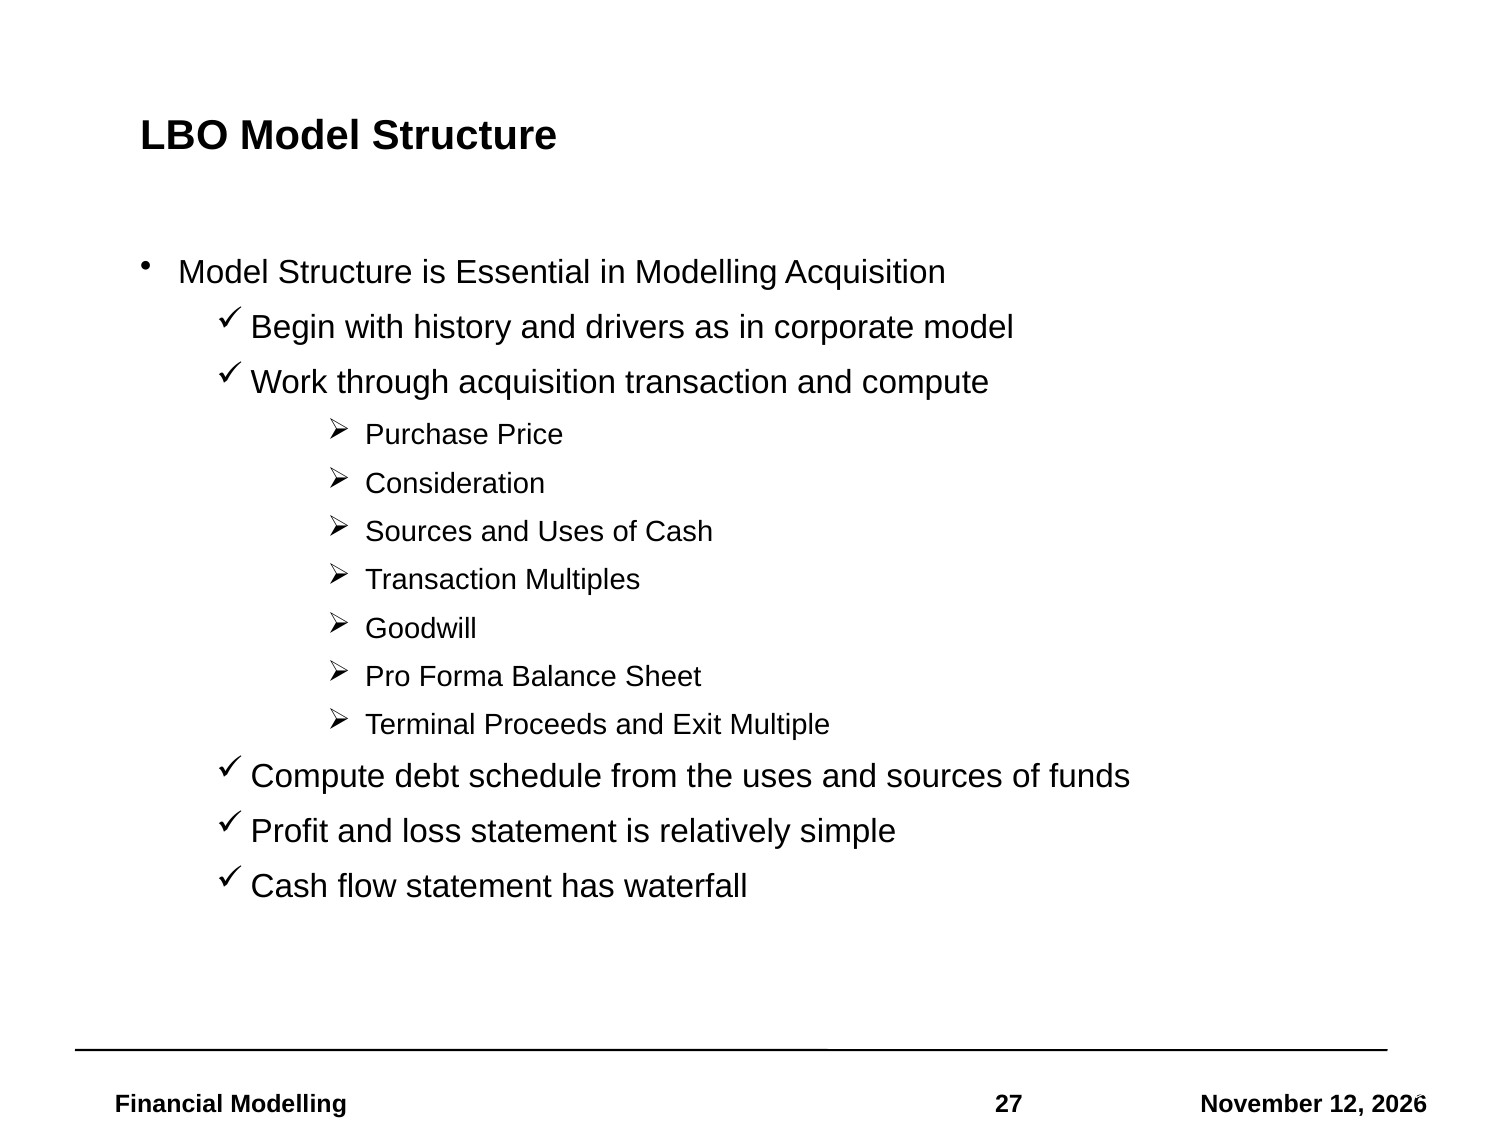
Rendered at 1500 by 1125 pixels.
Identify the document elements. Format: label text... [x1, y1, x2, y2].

title LBO Model Structure [124, 99, 1413, 226]
list Model Structure is Essential in Modelling Acquisition Begin with history and drivers as in corporate model Work through acquisition transaction and compute Purchase Price Consideration Sources and Uses of Cash Transaction Multiples Goodwill Pro Forma Balance Sheet Terminal Proceeds and Exit Multiple Compute debt schedule from the uses and sources of funds Profit and loss statement is relatively simple Cash flow statement has waterfall [124, 249, 1413, 1001]
